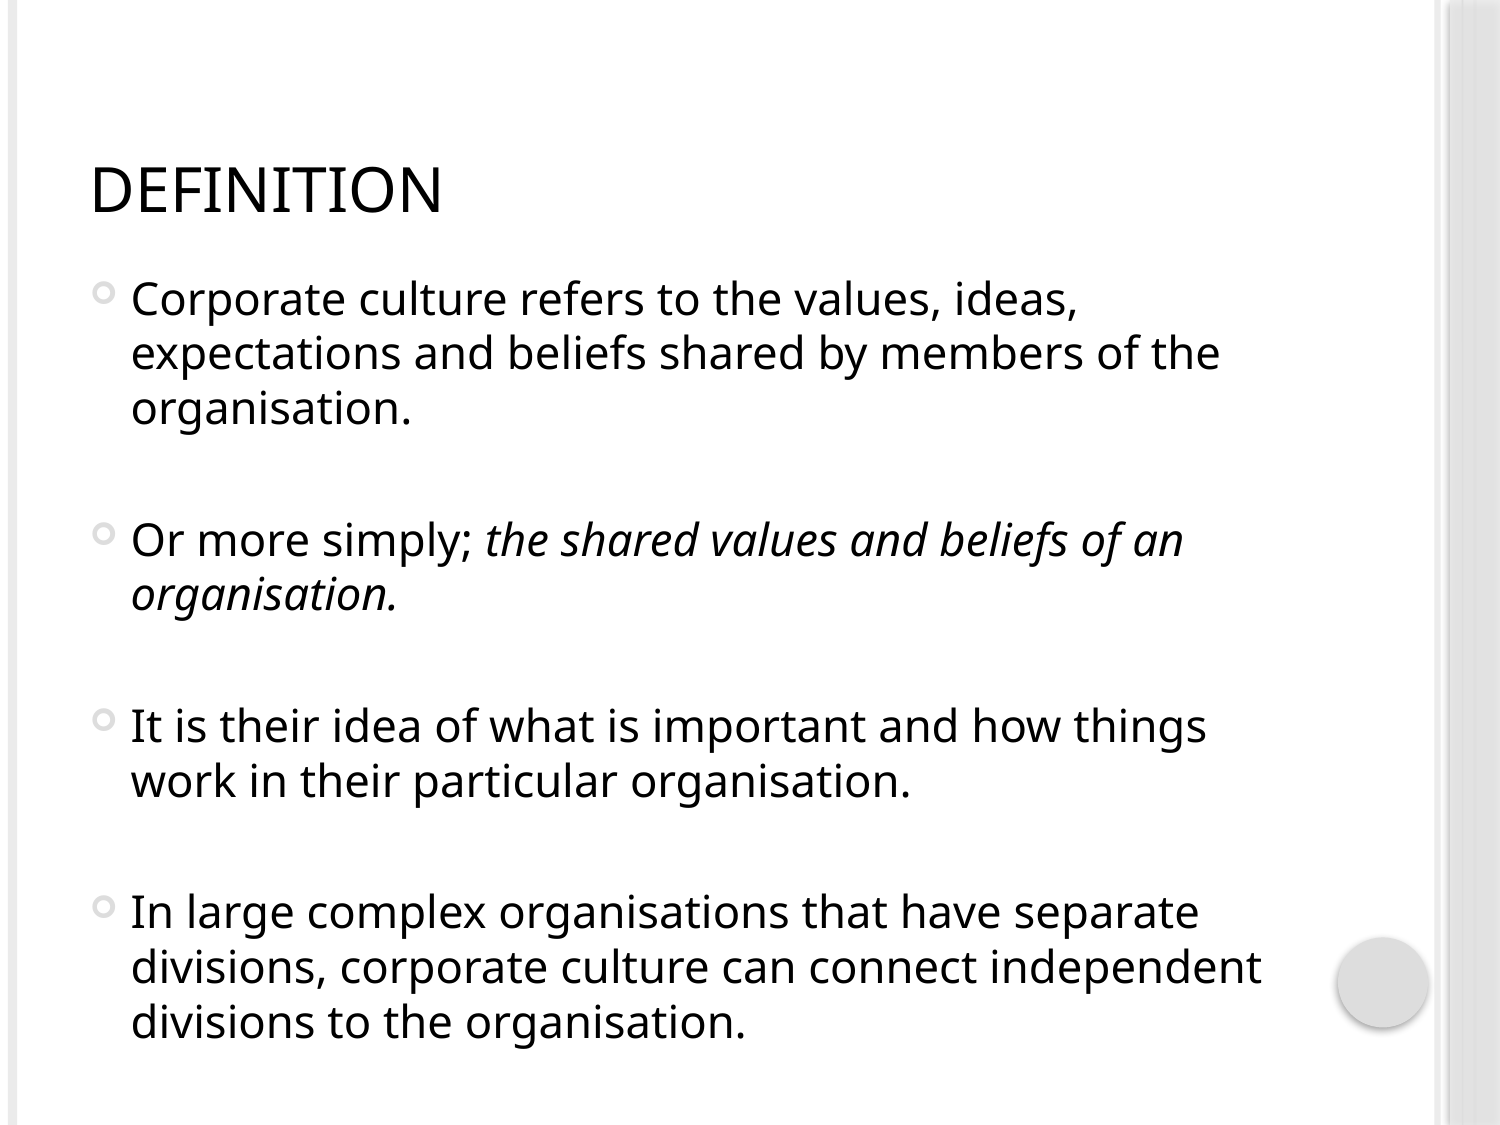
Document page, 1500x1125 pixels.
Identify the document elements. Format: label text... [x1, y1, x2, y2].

list Corporate culture refers to the values, ideas, expectations and beliefs shared by members of the organisation. Or more simply; the shared values and beliefs of an organisation. It is their idea of what is important and how things work in their particular organisation. In large complex organisations that have separate divisions, corporate culture can connect independent divisions to the organisation. [75, 262, 1300, 1062]
title Definition [75, 45, 1300, 233]
